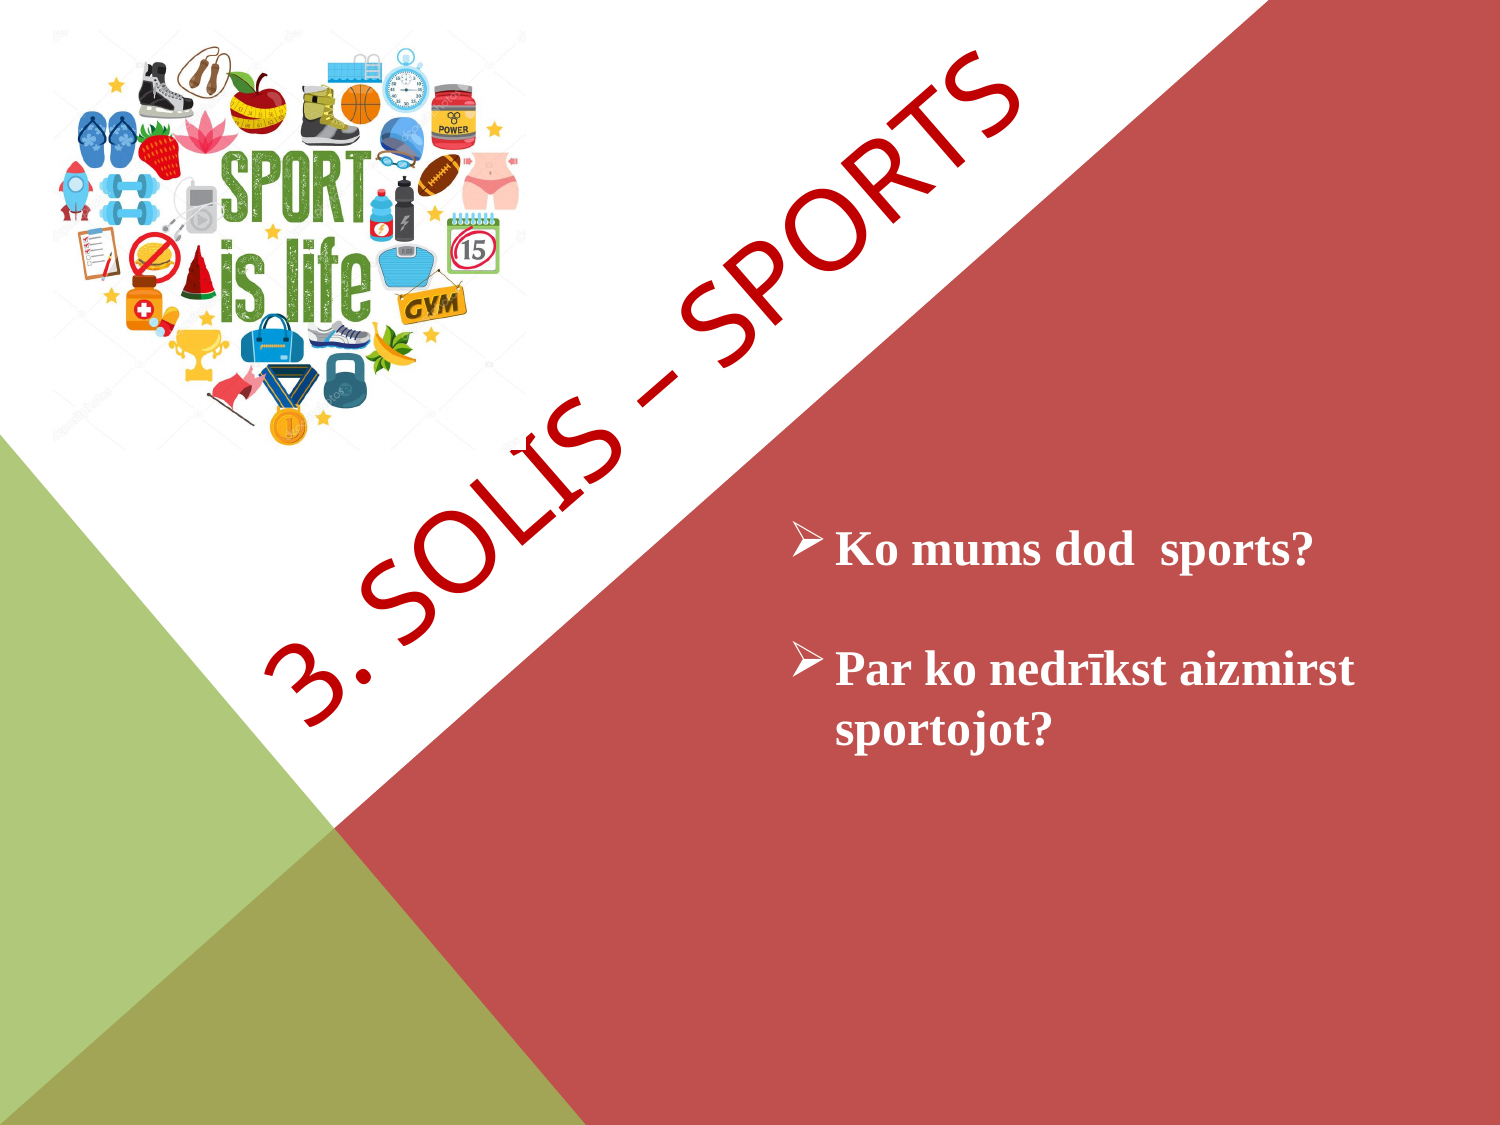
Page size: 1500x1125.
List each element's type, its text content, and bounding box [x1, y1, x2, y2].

title 3. Solis – sports [183, 0, 1129, 762]
text_box Ko mums dod sports? Par ko nedrīkst aizmirst sportojot? [773, 508, 1500, 764]
picture [52, 30, 526, 451]
